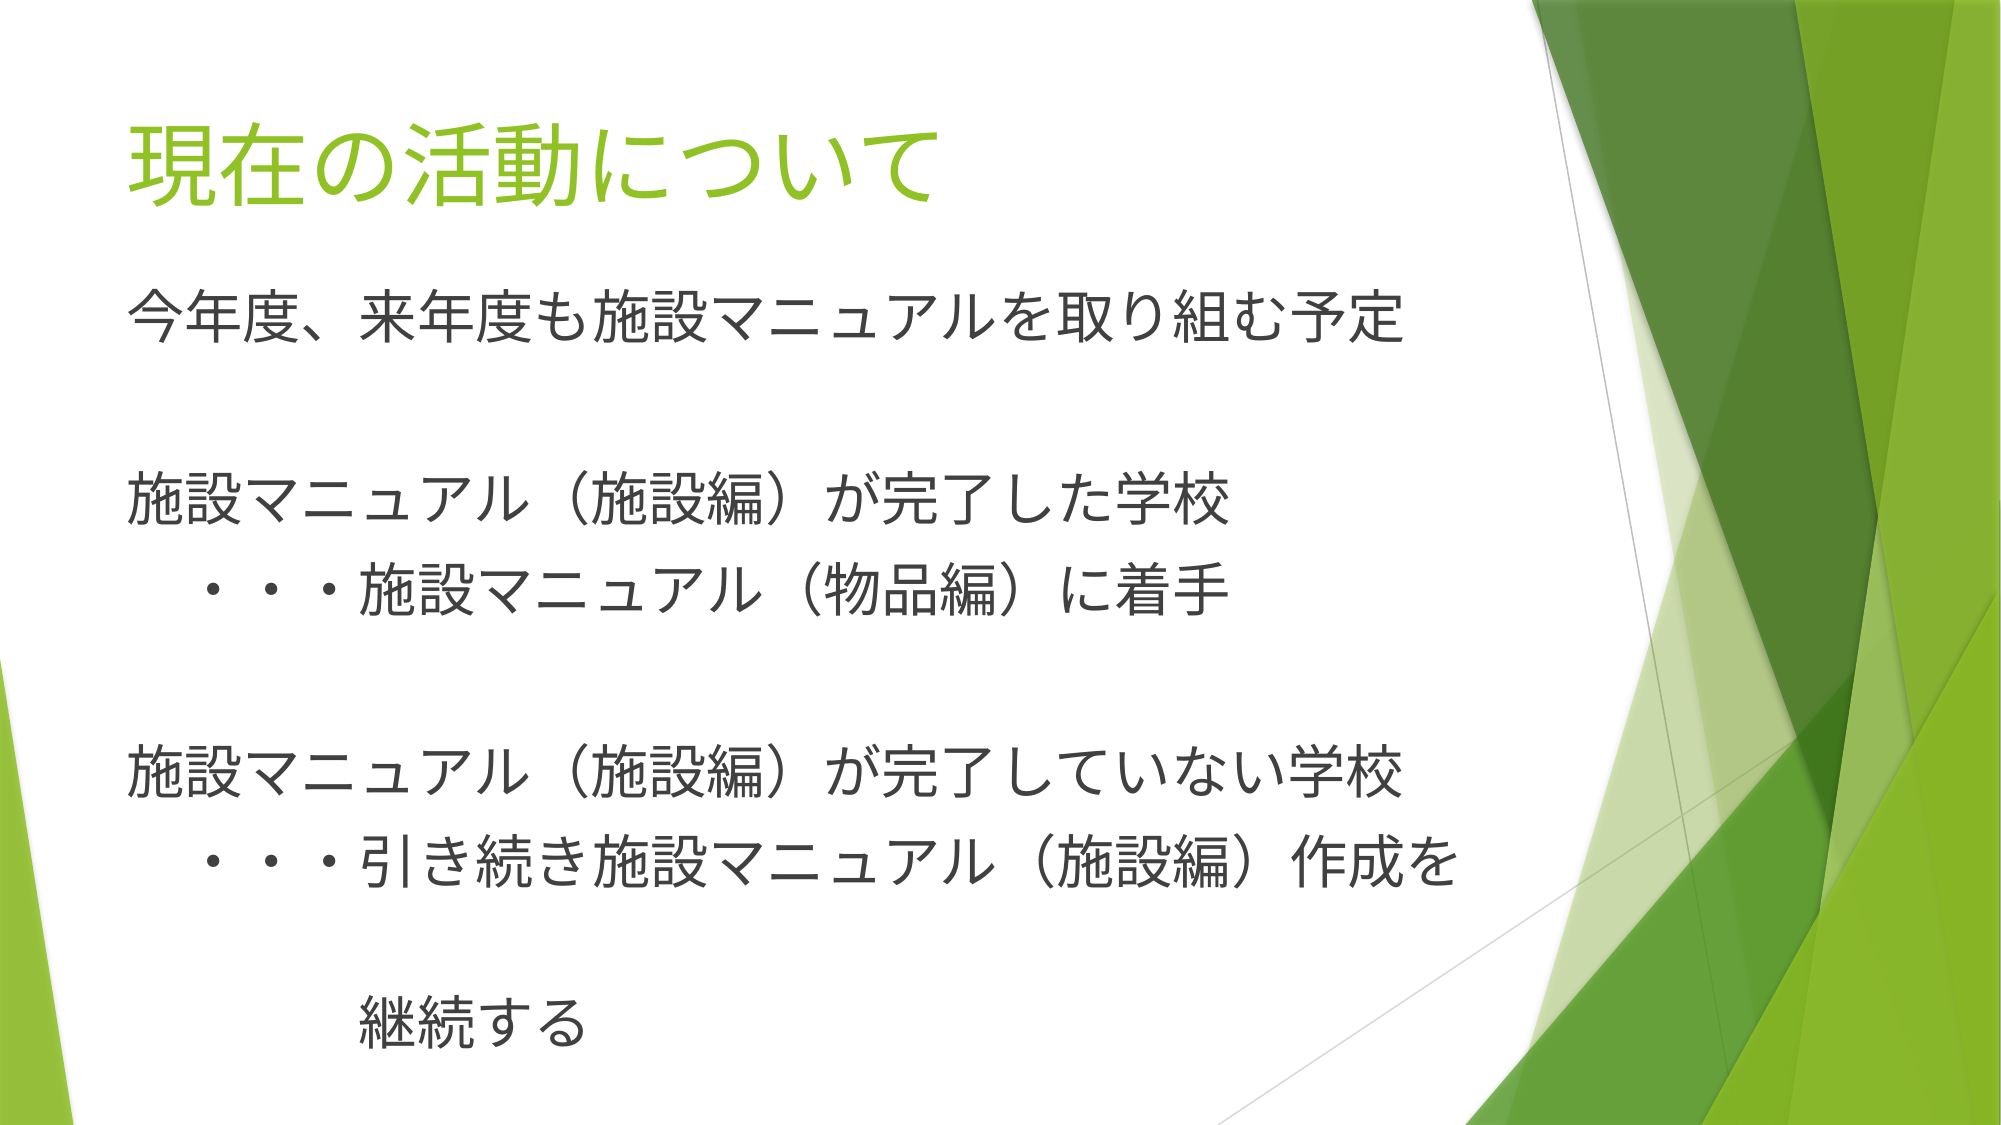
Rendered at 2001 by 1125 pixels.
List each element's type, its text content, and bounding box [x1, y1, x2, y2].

title 現在の活動について [111, 99, 1522, 273]
list 今年度、来年度も施設マニュアルを取り組む予定 施設マニュアル（施設編）が完了した学校 ・・・施設マニュアル（物品編）に着手 施設マニュアル（施設編）が完了していない学校 ・・・引き続き施設マニュアル（施設編）作成を 継続する [111, 273, 1522, 1060]
